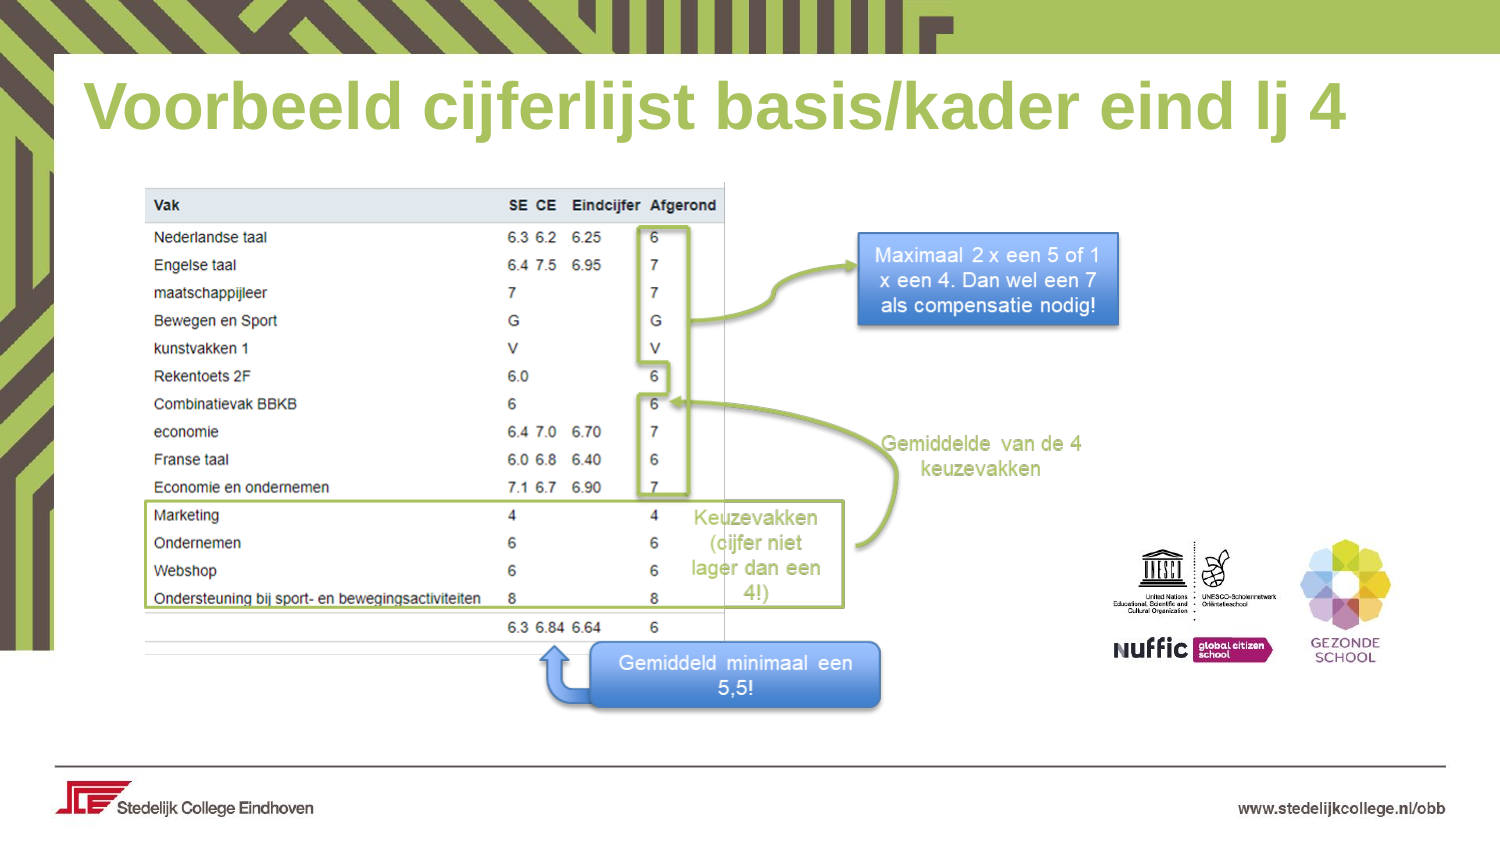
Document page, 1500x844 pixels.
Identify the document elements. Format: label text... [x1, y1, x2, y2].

list Voorbeeld cijferlijst basis/kader eind lj 4 [68, 70, 1474, 256]
picture [0, 0, 1500, 844]
